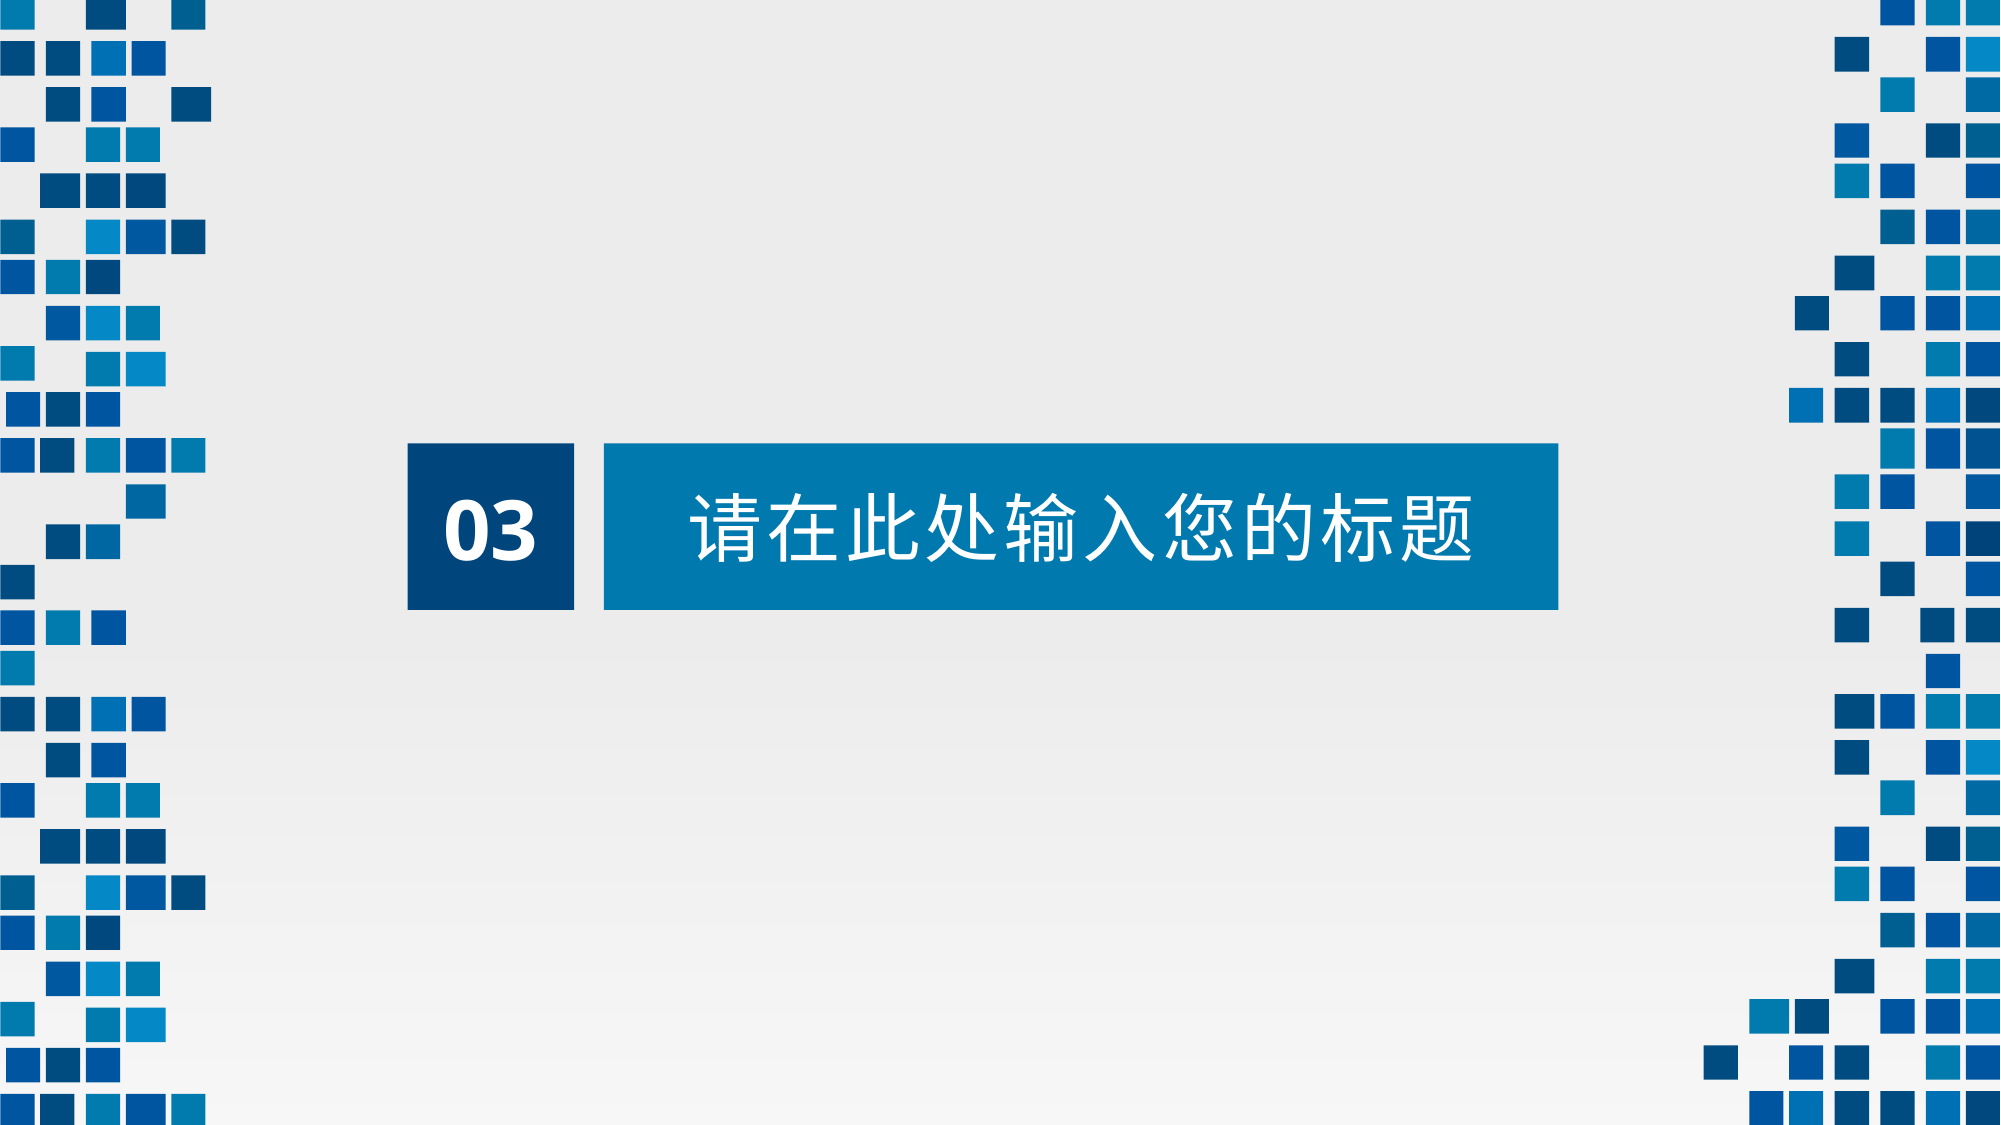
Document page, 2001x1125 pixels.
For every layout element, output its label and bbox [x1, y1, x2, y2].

text_box [171, 219, 206, 255]
text_box [45, 961, 81, 997]
text_box [85, 219, 121, 255]
text_box [91, 742, 126, 778]
text_box [1925, 653, 1961, 689]
text_box [0, 1001, 35, 1037]
text_box [131, 41, 166, 76]
text_box [1965, 826, 2000, 861]
text_box [1834, 1045, 1870, 1080]
text_box [91, 610, 126, 645]
text_box [1834, 387, 1870, 423]
text_box [0, 875, 35, 910]
text_box [1965, 77, 2000, 112]
text_box [85, 1093, 121, 1125]
text_box [1834, 36, 1870, 72]
text_box [0, 564, 35, 600]
text_box [1965, 123, 2000, 158]
text_box [1880, 912, 1915, 948]
text_box [85, 1007, 121, 1043]
text_box [1965, 561, 2000, 597]
text_box [1834, 1091, 1870, 1125]
text_box [85, 392, 121, 427]
text_box [45, 742, 81, 778]
text_box [85, 351, 121, 387]
text_box [6, 1047, 41, 1083]
text_box [45, 915, 81, 950]
text_box [1925, 387, 1961, 423]
text_box [1965, 607, 2000, 643]
text_box [1794, 296, 1829, 331]
text_box [0, 219, 35, 255]
text_box [85, 875, 121, 910]
text_box [1965, 780, 2000, 816]
text_box [85, 961, 121, 997]
text_box [1880, 296, 1915, 331]
text_box [1925, 123, 1961, 158]
text_box [40, 1093, 75, 1125]
text_box [1965, 296, 2000, 331]
text_box [1794, 999, 1829, 1034]
text_box [0, 127, 35, 162]
text_box [0, 41, 35, 76]
text_box [1925, 1045, 1961, 1080]
text_box [1880, 780, 1915, 816]
text_box [1965, 255, 2000, 291]
text_box [1789, 1091, 1824, 1125]
text_box [1925, 740, 1961, 775]
text_box [0, 915, 35, 950]
text_box [603, 442, 1559, 611]
text_box [1965, 36, 2000, 72]
text_box [1880, 1091, 1915, 1125]
text_box [1834, 607, 1870, 643]
text_box [1920, 607, 1955, 643]
text_box [1965, 999, 2000, 1034]
text_box [1925, 958, 1961, 994]
text_box [125, 961, 160, 997]
text_box [1834, 163, 1870, 199]
text_box [1880, 428, 1915, 469]
text_box [1965, 740, 2000, 775]
text_box [0, 696, 35, 732]
text_box [85, 783, 121, 818]
text_box [125, 484, 166, 519]
text_box [1965, 1045, 2000, 1080]
text_box [45, 87, 81, 122]
text_box [0, 259, 35, 295]
text_box [1834, 694, 1875, 729]
text_box [1965, 694, 2000, 729]
text_box [40, 829, 81, 864]
text_box [85, 0, 126, 30]
text_box [125, 305, 160, 341]
text_box [1925, 428, 1961, 469]
text_box [1925, 1091, 1961, 1125]
text_box [45, 524, 81, 560]
text_box [1834, 342, 1870, 377]
text_box [1880, 163, 1915, 199]
text_box [125, 438, 166, 473]
text_box [1925, 999, 1961, 1034]
text_box [1749, 1091, 1784, 1125]
text_box [85, 173, 121, 208]
text_box [91, 696, 126, 732]
text_box [1880, 209, 1915, 245]
text_box [131, 696, 166, 732]
text_box [1834, 521, 1870, 556]
text_box [85, 1047, 121, 1083]
text_box [0, 346, 35, 381]
text_box [85, 438, 121, 473]
text_box [1880, 77, 1915, 112]
text_box [85, 915, 121, 950]
text_box [45, 1047, 81, 1083]
text_box [171, 1093, 206, 1125]
text_box [45, 610, 81, 645]
text_box [1925, 912, 1961, 948]
text_box [85, 127, 121, 162]
text_box [40, 173, 81, 208]
text_box [1834, 826, 1870, 861]
text_box [1880, 694, 1915, 729]
text_box [1925, 36, 1961, 72]
text_box [85, 305, 121, 341]
text_box [1965, 521, 2000, 556]
text_box [0, 650, 35, 686]
text_box [1965, 342, 2000, 377]
text_box [45, 41, 81, 76]
text_box [1925, 0, 1961, 26]
text_box [0, 1093, 35, 1125]
text_box [6, 392, 41, 427]
text_box [1703, 1045, 1738, 1080]
text_box [1880, 561, 1915, 597]
text_box [0, 783, 35, 818]
text_box [91, 41, 126, 76]
text_box [171, 0, 206, 30]
text_box [1880, 866, 1915, 902]
text_box [1925, 255, 1961, 291]
text_box [45, 392, 81, 427]
text_box [1880, 999, 1915, 1034]
text_box [1965, 958, 2000, 994]
text_box [125, 875, 166, 910]
text_box [171, 87, 212, 122]
text_box [1834, 866, 1870, 902]
text_box [1789, 387, 1824, 423]
text_box [1925, 296, 1961, 331]
text_box [1834, 123, 1870, 158]
text_box [1965, 474, 2000, 509]
text_box [125, 829, 166, 864]
text_box [125, 783, 160, 818]
text_box [45, 696, 81, 732]
text_box [171, 875, 206, 910]
text_box [125, 173, 166, 208]
text_box [1834, 474, 1870, 509]
text_box [1880, 0, 1915, 26]
text_box [85, 829, 121, 864]
text_box [1880, 387, 1915, 423]
text_box [1925, 694, 1961, 729]
text_box [1965, 0, 2000, 26]
text_box [1749, 999, 1790, 1034]
text_box [171, 438, 206, 473]
text_box [125, 127, 160, 162]
text_box [125, 351, 166, 387]
text_box [1880, 474, 1915, 509]
text_box [85, 524, 121, 560]
text_box [1925, 209, 1961, 245]
text_box [125, 1093, 166, 1125]
text_box [125, 219, 166, 255]
text_box [1965, 1091, 2000, 1125]
text_box [1834, 958, 1875, 994]
text_box [1925, 342, 1961, 377]
text_box [1925, 826, 1961, 861]
text_box [1789, 1045, 1824, 1080]
text_box [0, 0, 35, 30]
text_box [1965, 428, 2000, 469]
text_box [45, 305, 81, 341]
text_box [1834, 255, 1875, 291]
text_box [0, 610, 35, 645]
text_box [1965, 209, 2000, 245]
text_box [1965, 912, 2000, 948]
text_box [45, 259, 81, 295]
text_box [0, 438, 35, 473]
text_box [1965, 387, 2000, 423]
text_box [40, 438, 75, 473]
text_box [1965, 163, 2000, 199]
text_box [1965, 866, 2000, 902]
text_box [1834, 740, 1870, 775]
text_box [1925, 521, 1961, 556]
text_box [125, 1007, 166, 1043]
text_box [91, 87, 126, 122]
text_box [407, 442, 575, 611]
text_box [85, 259, 121, 295]
